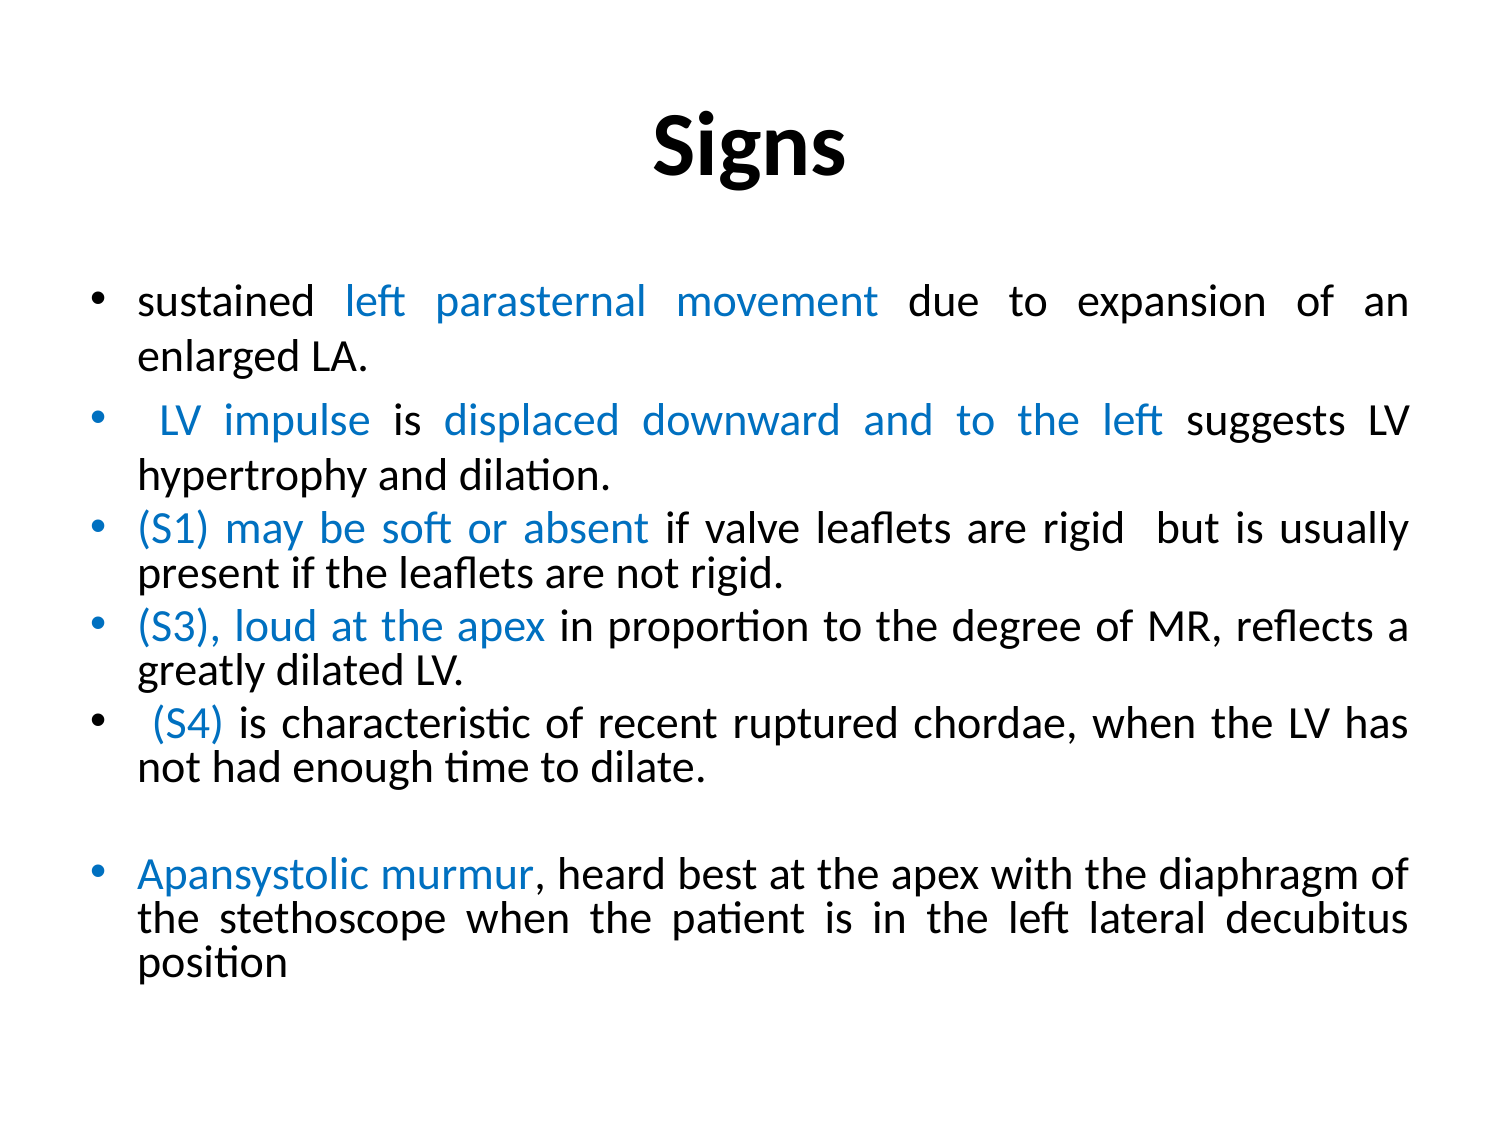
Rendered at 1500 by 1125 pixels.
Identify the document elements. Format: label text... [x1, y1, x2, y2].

list sustained left parasternal movement due to expansion of an enlarged LA. LV impulse is displaced downward and to the left suggests LV hypertrophy and dilation. (S1) may be soft or absent if valve leaflets are rigid but is usually present if the leaflets are not rigid. (S3), loud at the apex in proportion to the degree of MR, reflects a greatly dilated LV. (S4) is characteristic of recent ruptured chordae, when the LV has not had enough time to dilate. Apansystolic murmur, heard best at the apex with the diaphragm of the stethoscope when the patient is in the left lateral decubitus position [75, 262, 1425, 1005]
title Signs [75, 45, 1425, 233]
